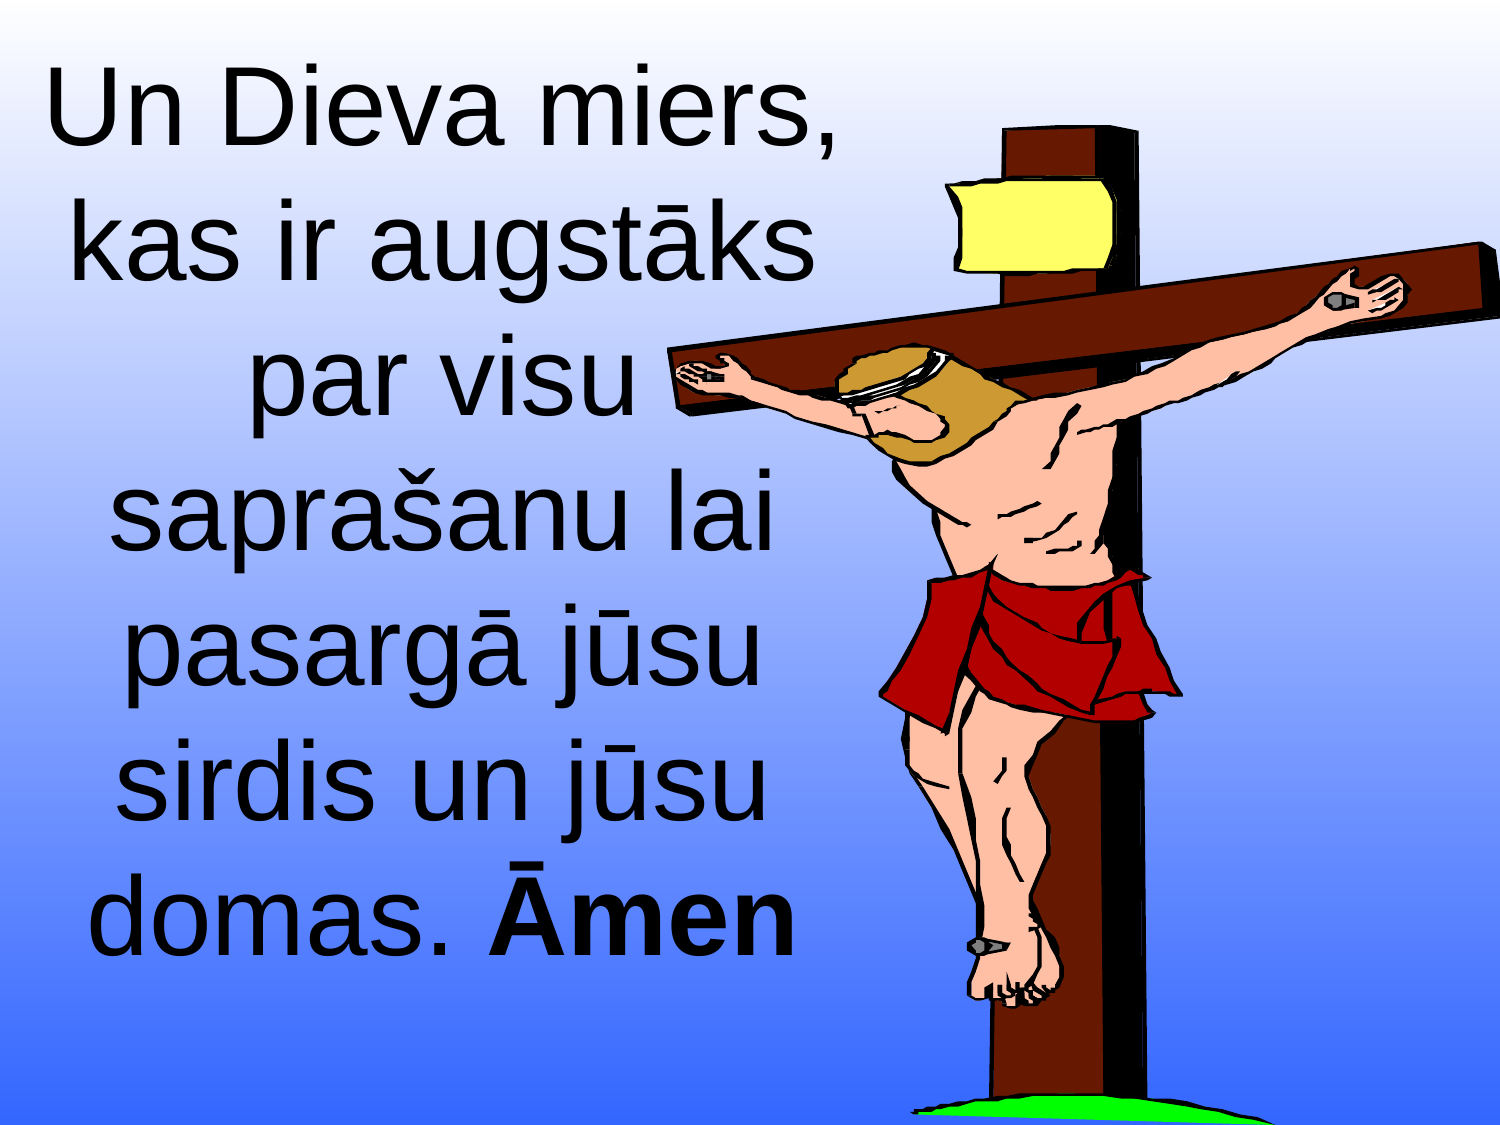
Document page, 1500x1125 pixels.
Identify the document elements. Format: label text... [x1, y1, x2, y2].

title Un Dieva miers, kas ir augstāks par visu saprašanu lai pasargā jūsu sirdis un jūsu domas. Āmen [17, 479, 657, 668]
picture [662, 125, 1500, 1125]
